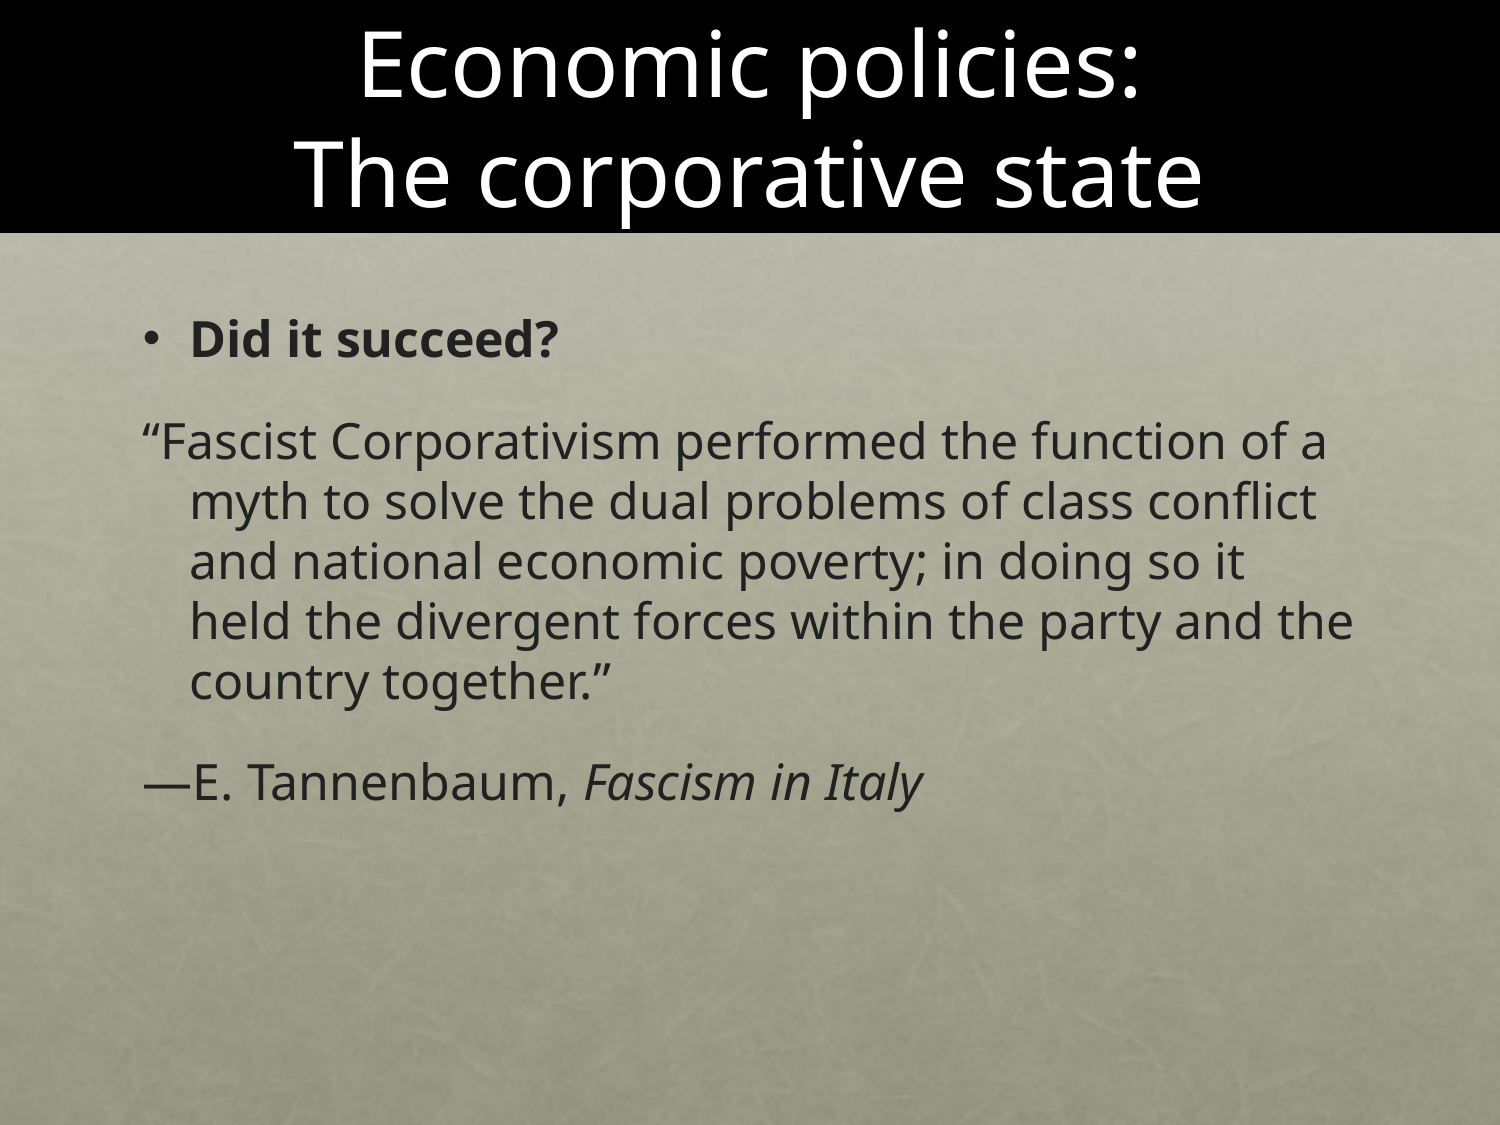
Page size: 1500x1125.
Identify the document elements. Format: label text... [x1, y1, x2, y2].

picture [0, 214, 1500, 1125]
list Did it succeed? “Fascist Corporativism performed the function of a myth to solve the dual problems of class conflict and national economic poverty; in doing so it held the divergent forces within the party and the country together.” —E. Tannenbaum, Fascism in Italy [127, 299, 1372, 1091]
title Economic policies: The corporative state [127, 10, 1372, 221]
